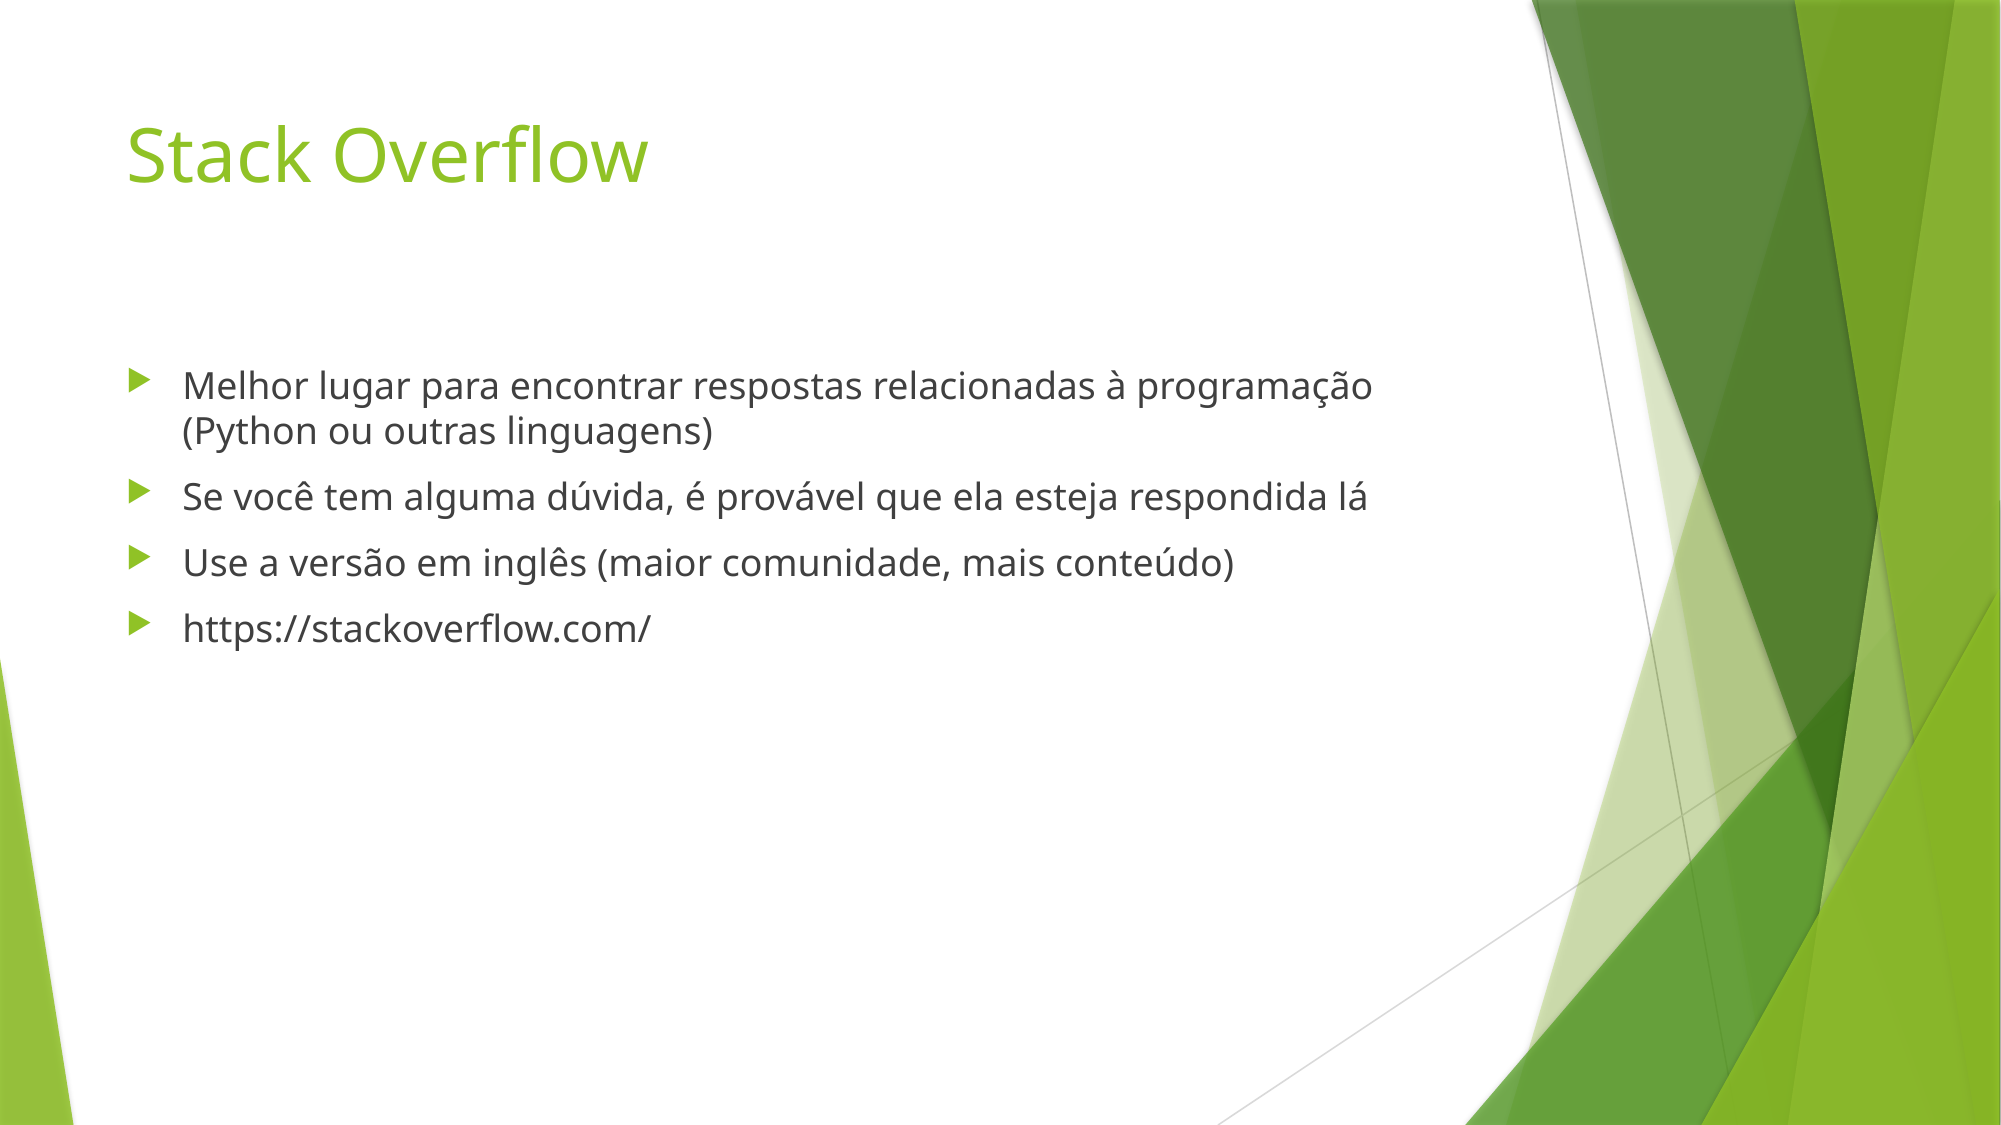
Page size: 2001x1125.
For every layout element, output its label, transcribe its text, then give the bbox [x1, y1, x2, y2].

title Stack Overflow [111, 99, 1522, 317]
list Melhor lugar para encontrar respostas relacionadas à programação (Python ou outras linguagens) Se você tem alguma dúvida, é provável que ela esteja respondida lá Use a versão em inglês (maior comunidade, mais conteúdo) https://stackoverflow.com/ [111, 354, 1522, 992]
